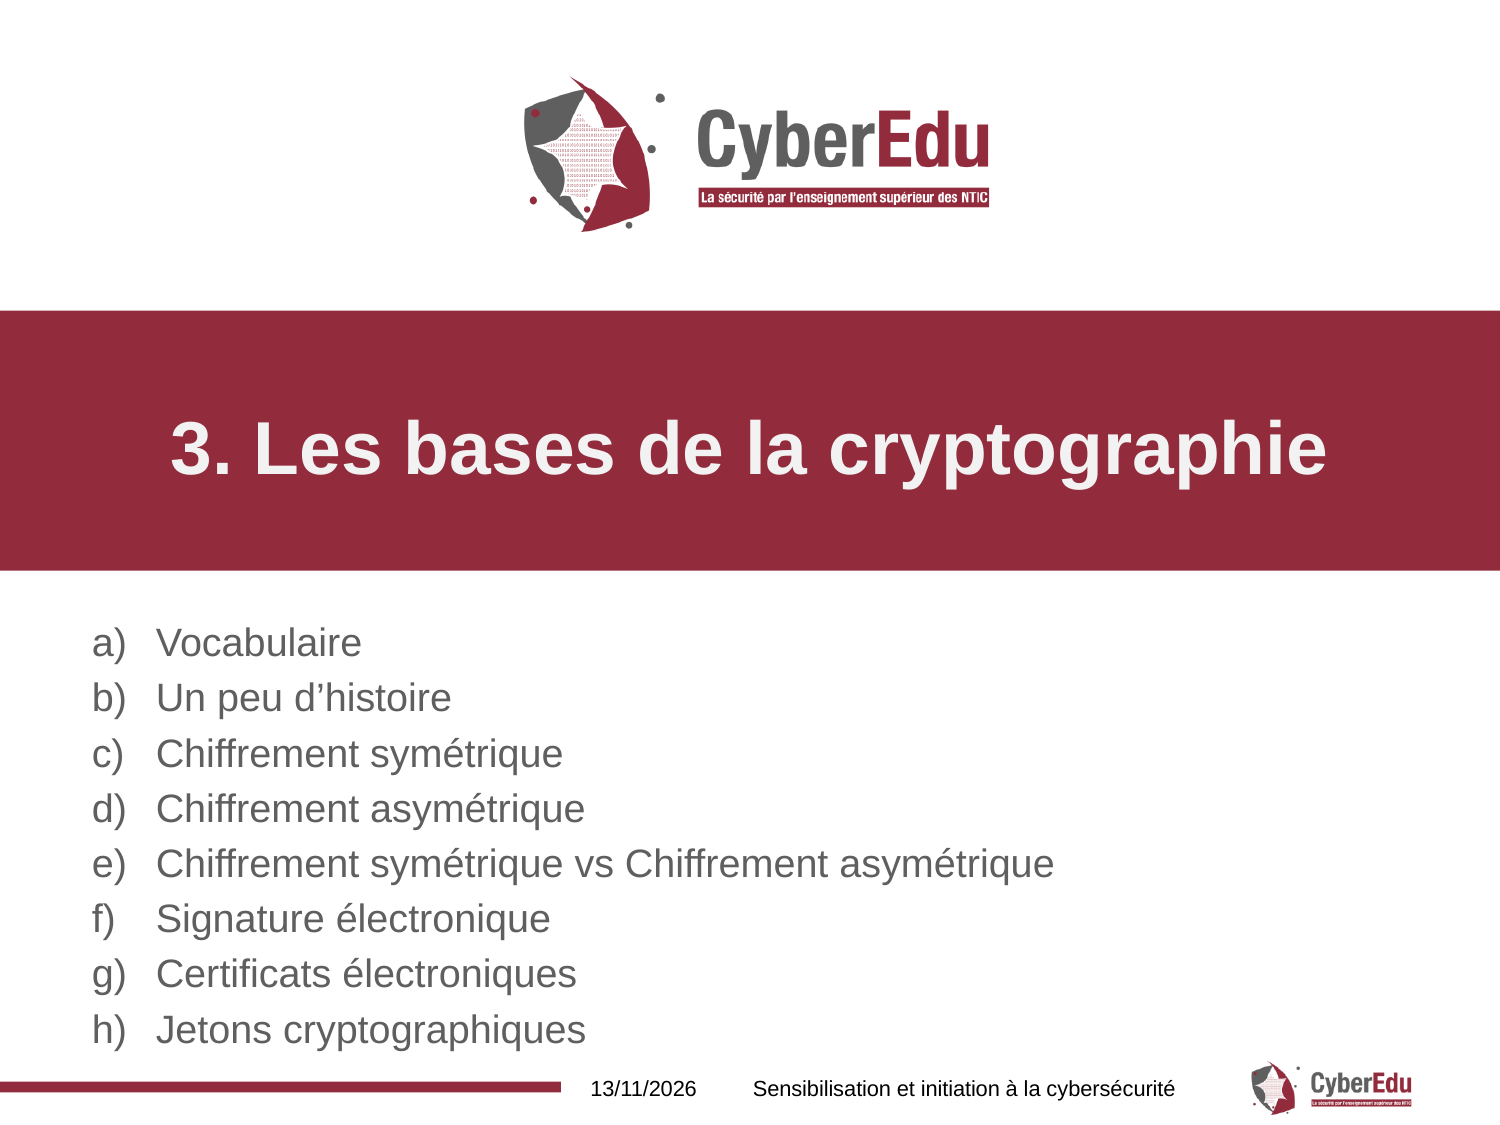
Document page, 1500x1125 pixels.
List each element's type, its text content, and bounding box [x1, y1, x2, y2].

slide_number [561, 1059, 727, 1118]
picture [1246, 1060, 1412, 1115]
picture [509, 75, 991, 232]
title 3. Les bases de la cryptographie [75, 338, 1425, 551]
footer Sensibilisation et initiation à la cybersécurité [738, 1059, 1236, 1118]
list Vocabulaire Un peu d’histoire Chiffrement symétrique Chiffrement asymétrique Chiffrement symétrique vs Chiffrement asymétrique Signature électronique Certificats électroniques Jetons cryptographiques [76, 609, 1424, 1059]
